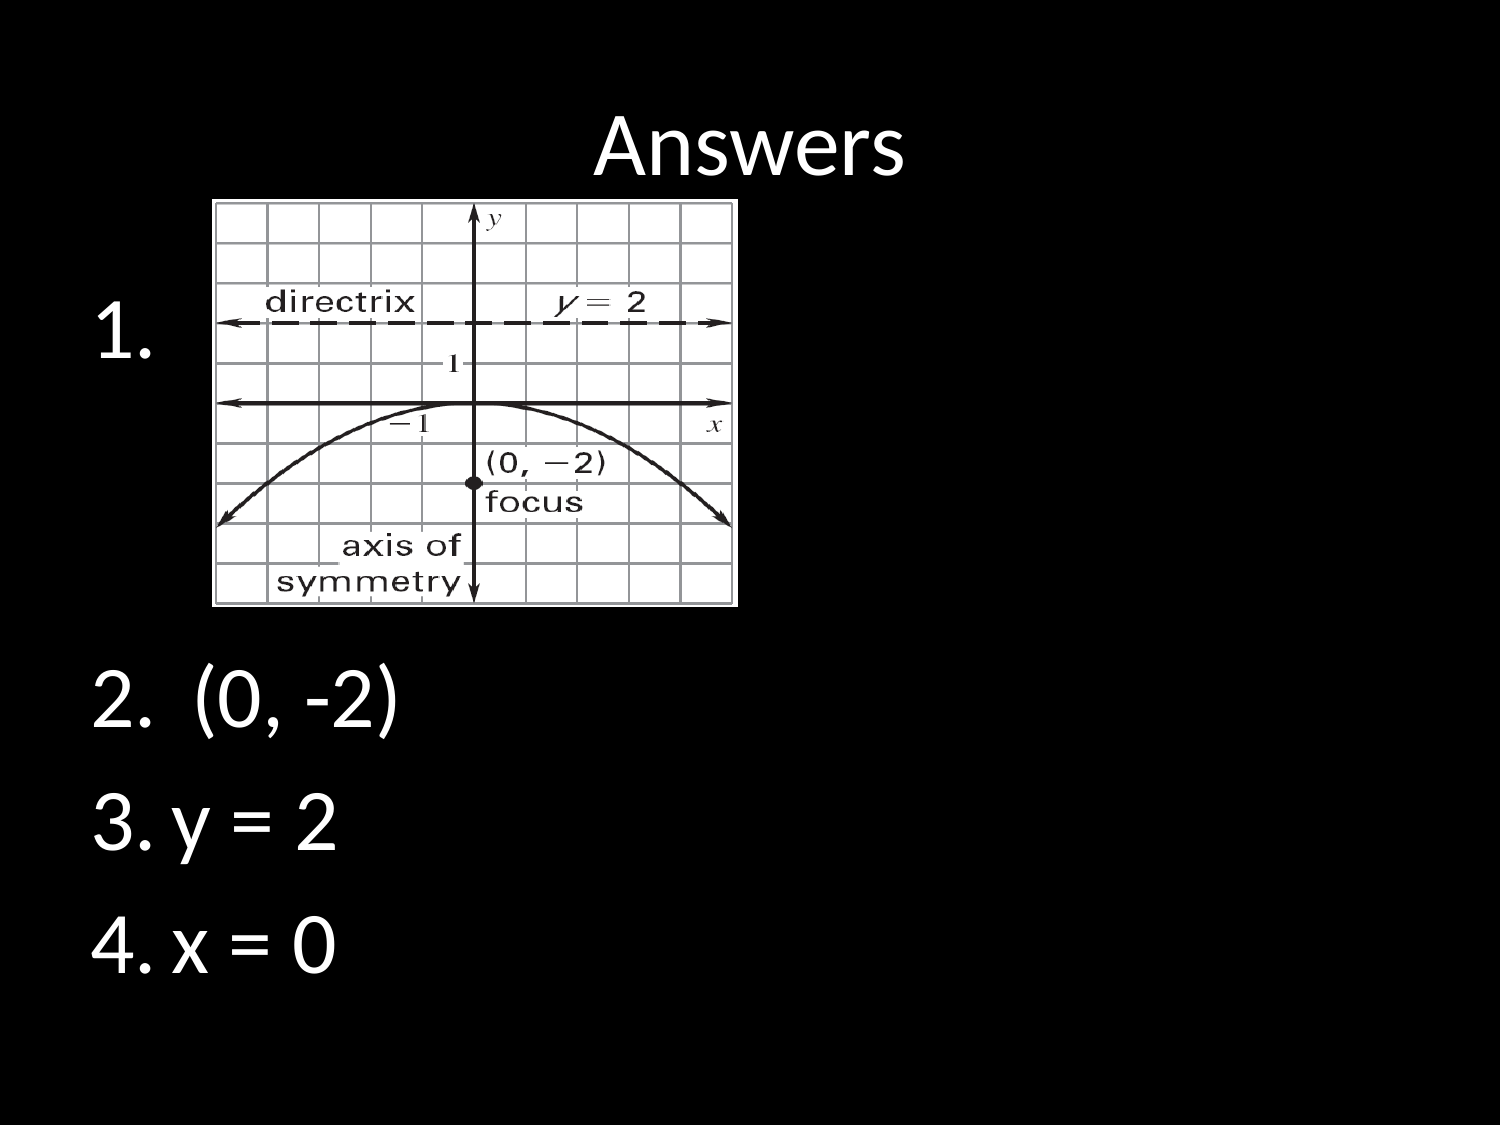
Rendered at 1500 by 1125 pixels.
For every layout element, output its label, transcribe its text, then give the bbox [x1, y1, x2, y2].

title Answers [75, 45, 1425, 233]
list (0, -2) y = 2 x = 0 [75, 262, 1425, 1005]
picture [212, 199, 738, 608]
